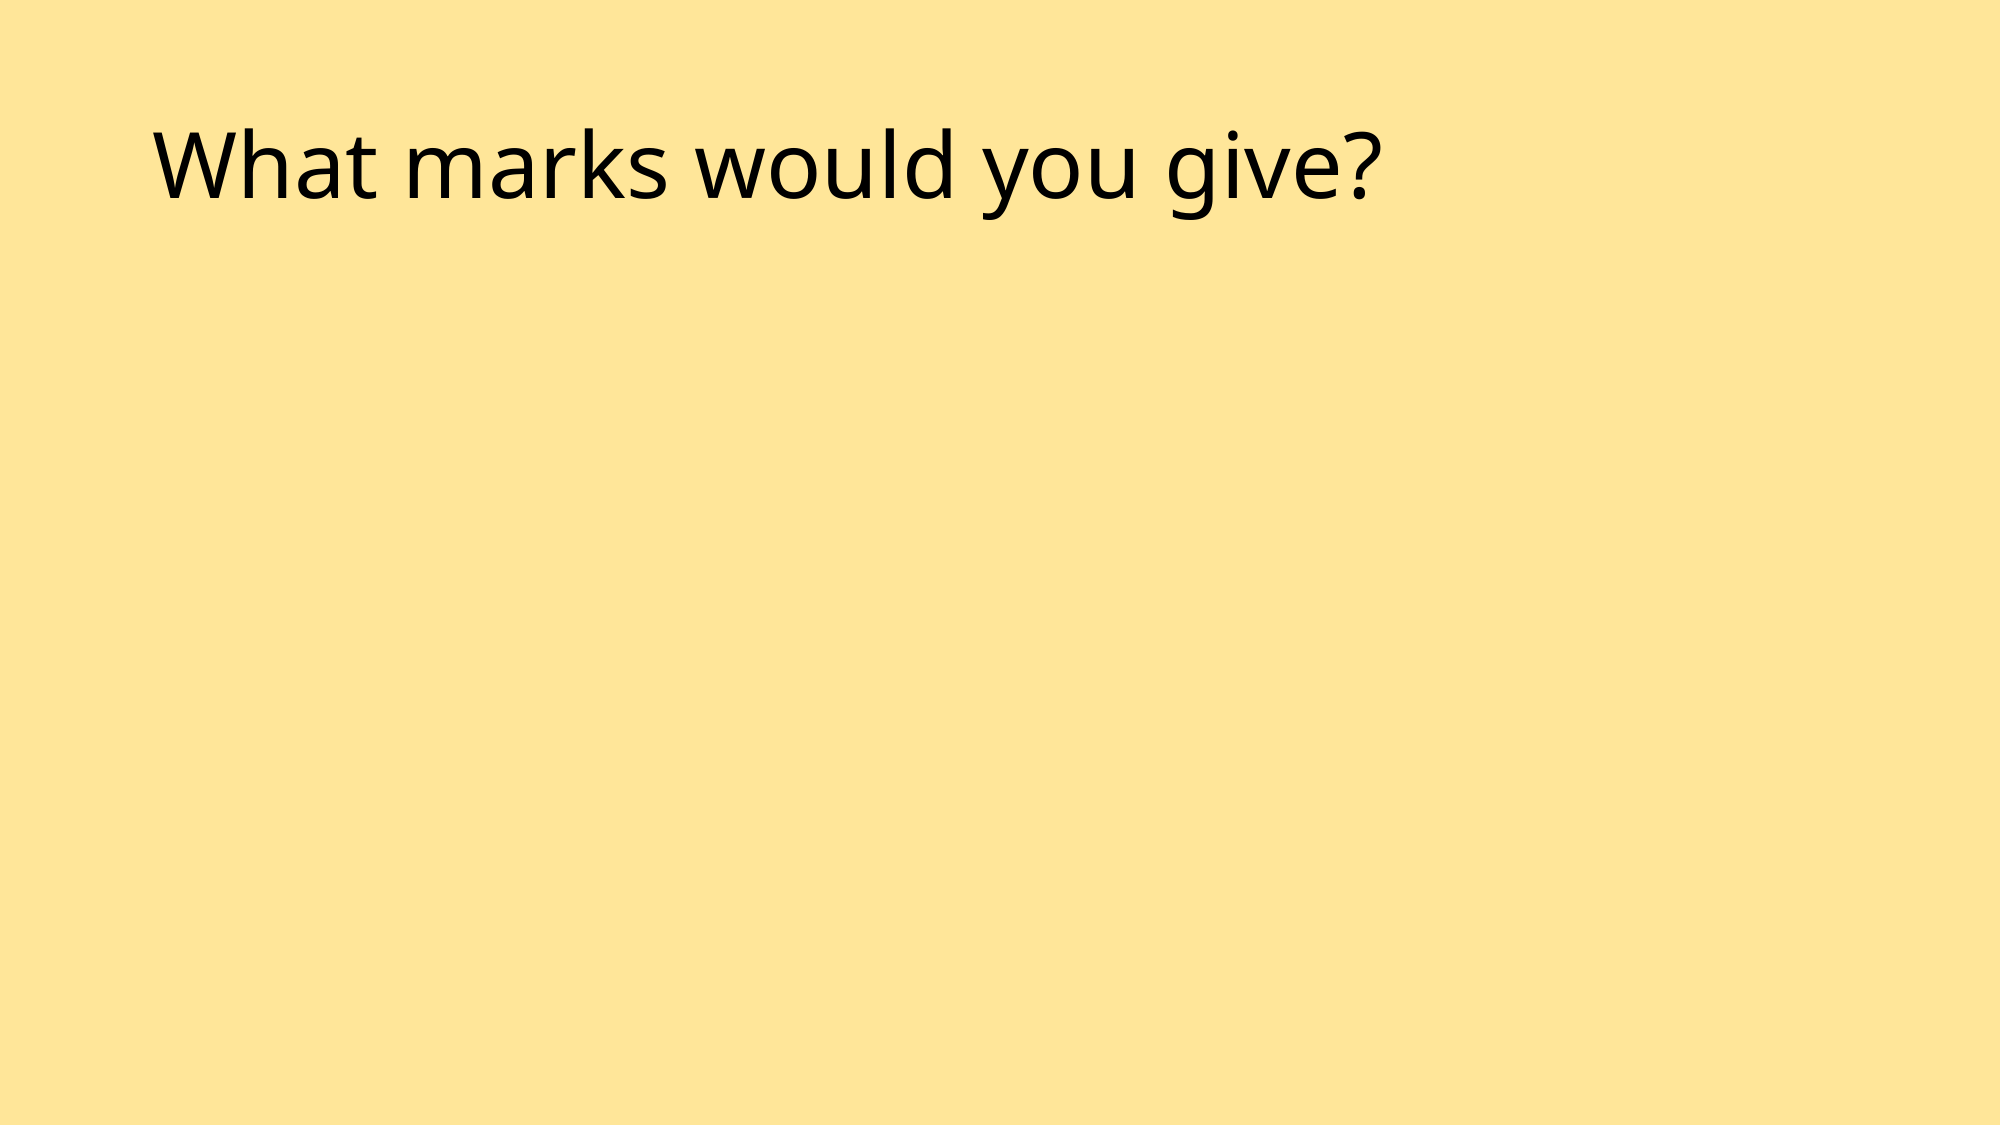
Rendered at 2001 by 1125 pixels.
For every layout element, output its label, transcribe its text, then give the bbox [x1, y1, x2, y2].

title What marks would you give? [137, 59, 1863, 278]
